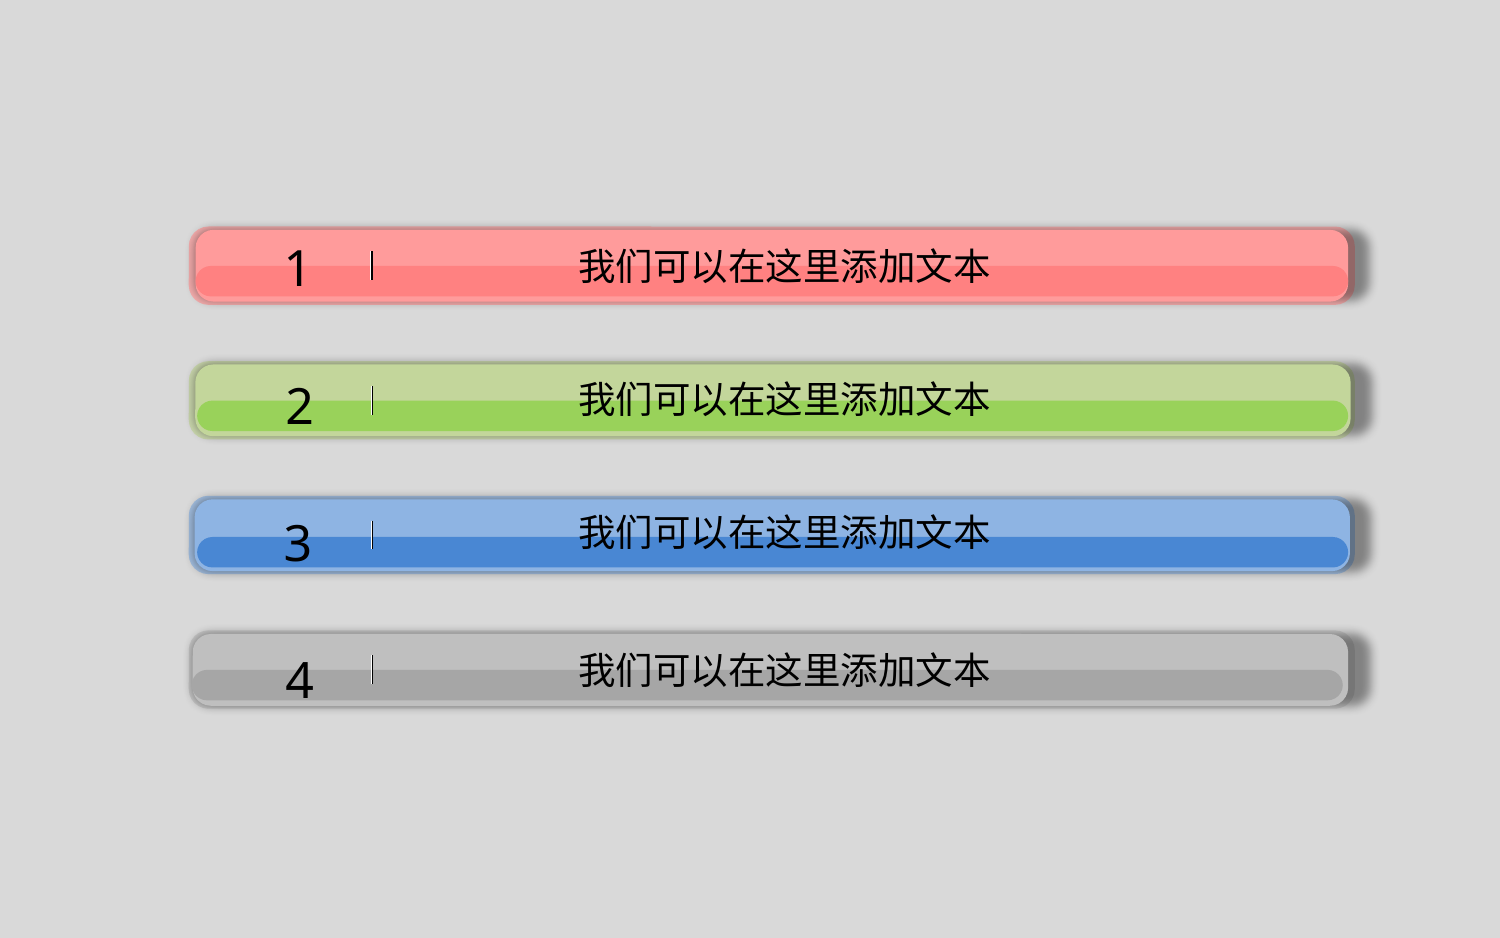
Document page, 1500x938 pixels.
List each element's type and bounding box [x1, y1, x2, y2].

text_box [188, 360, 1355, 443]
text_box [188, 630, 1355, 717]
text_box [188, 226, 1355, 306]
text_box [188, 495, 1355, 580]
